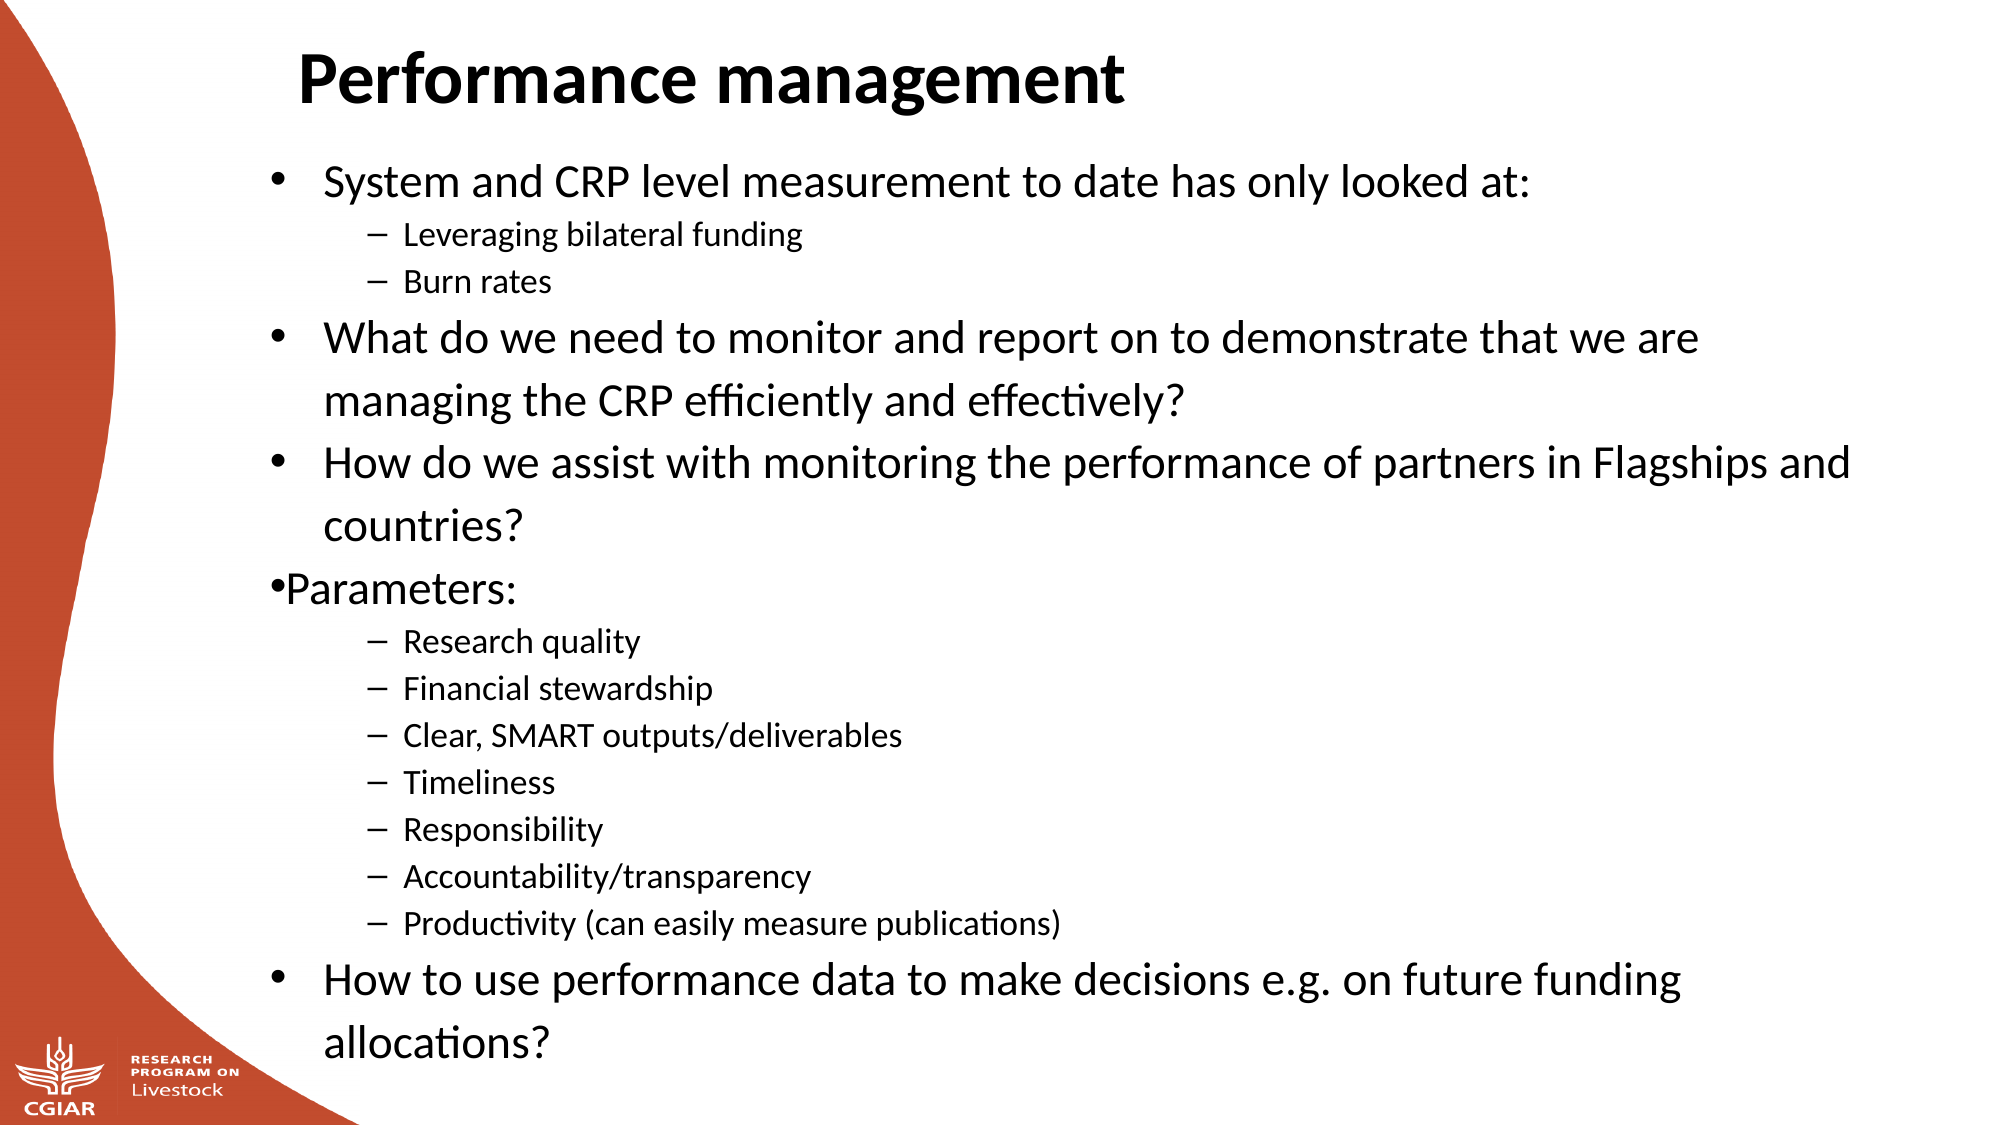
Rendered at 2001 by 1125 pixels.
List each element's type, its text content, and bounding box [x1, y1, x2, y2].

list System and CRP level measurement to date has only looked at: Leveraging bilateral funding Burn rates What do we need to monitor and report on to demonstrate that we are managing the CRP efficiently and effectively? How do we assist with monitoring the performance of partners in Flagships and countries? Parameters: Research quality Financial stewardship Clear, SMART outputs/deliverables Timeliness Responsibility Accountability/transparency Productivity (can easily measure publications) How to use performance data to make decisions e.g. on future funding allocations? [254, 136, 1901, 1077]
picture [0, 0, 360, 1125]
list Performance management [283, 31, 1934, 219]
